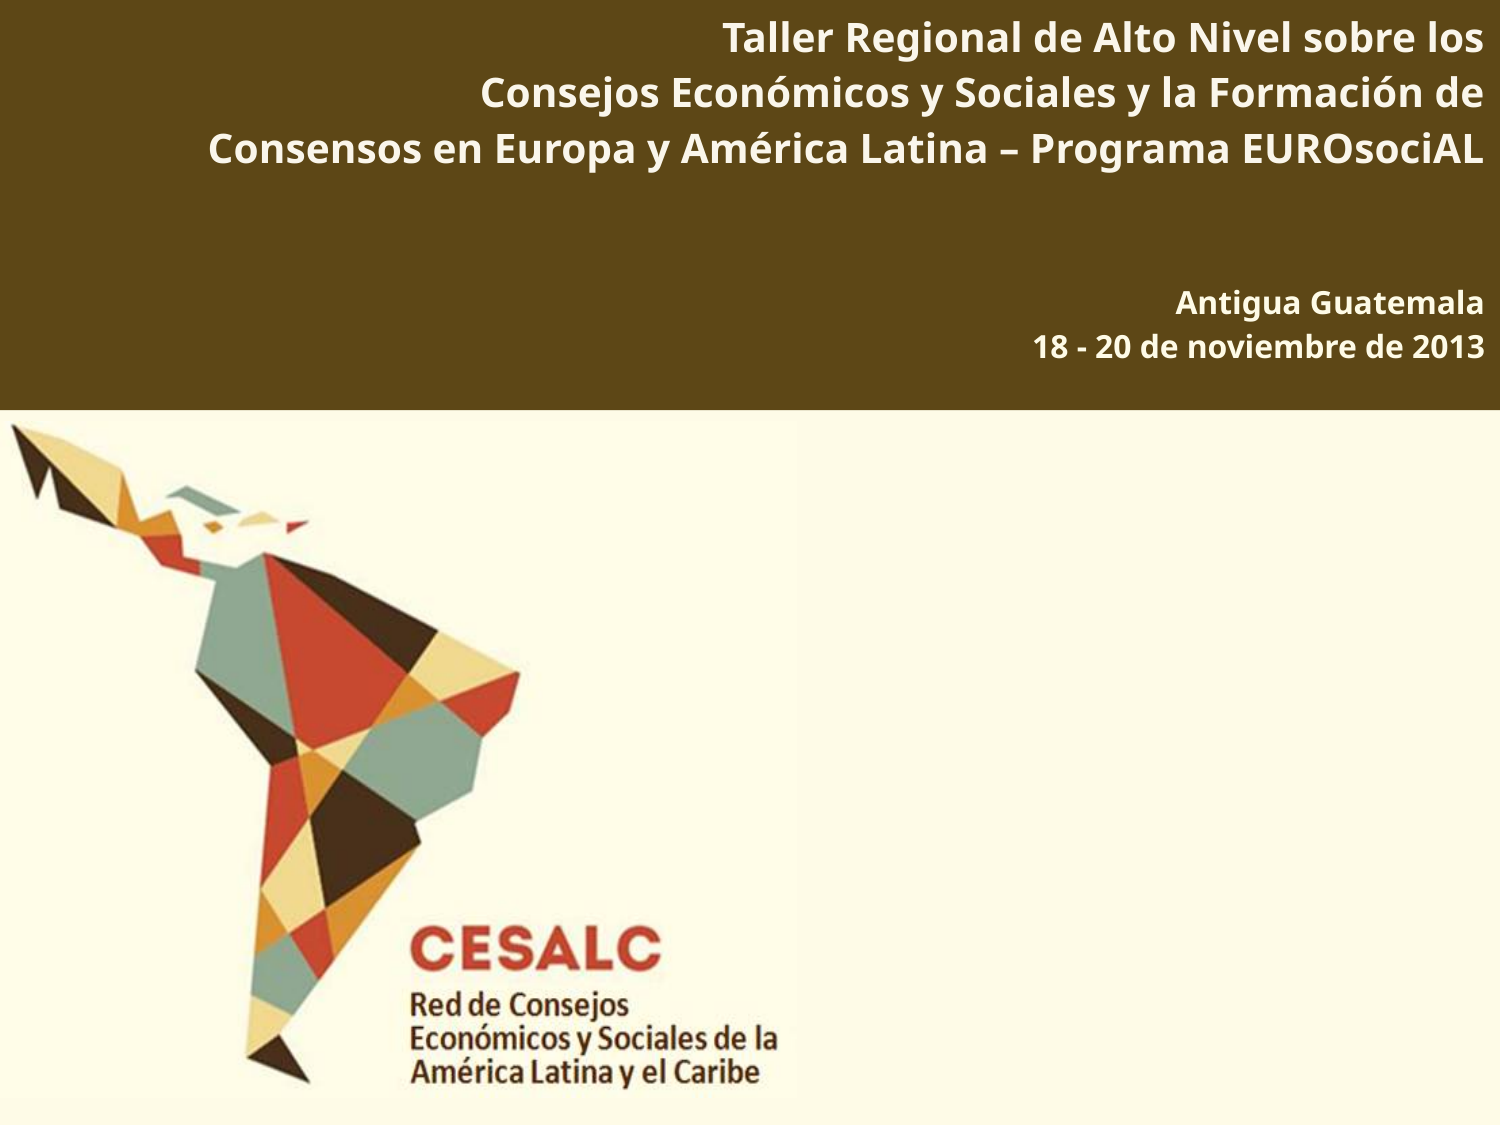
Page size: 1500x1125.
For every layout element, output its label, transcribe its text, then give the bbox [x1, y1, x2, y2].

picture [0, 421, 798, 1098]
title Taller Regional de Alto Nivel sobre los Consejos Económicos y Sociales y la Formación de Consensos en Europa y América Latina – Programa EUROsociAL Antigua Guatemala 18 - 20 de noviembre de 2013 [0, 0, 1500, 411]
